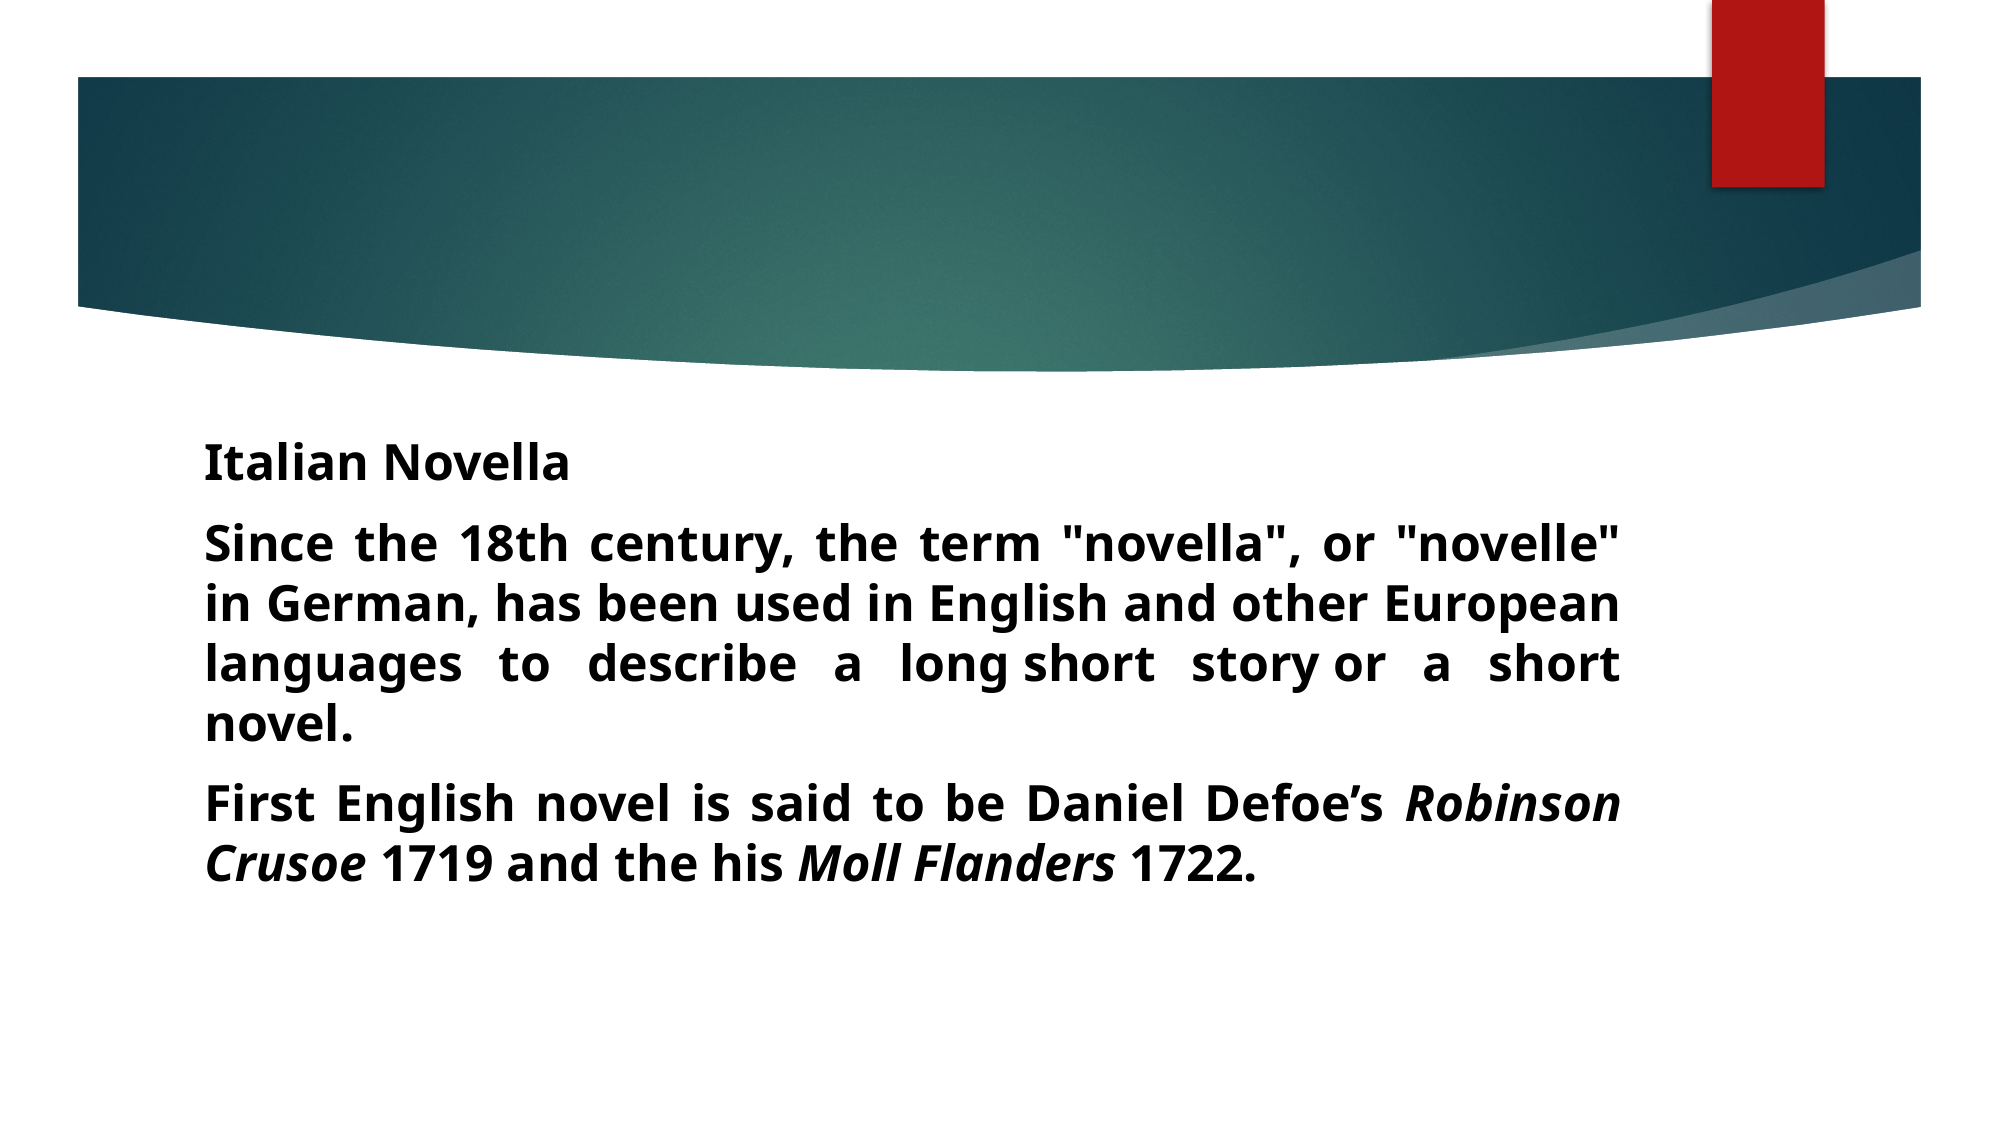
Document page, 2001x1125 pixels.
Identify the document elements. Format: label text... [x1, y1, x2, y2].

list Italian Novella Since the 18th century, the term "novella", or "novelle" in German, has been used in English and other European languages to describe a long short story or a short novel. First English novel is said to be Daniel Defoe’s Robinson Crusoe 1719 and the his Moll Flanders 1722. [189, 422, 1638, 983]
